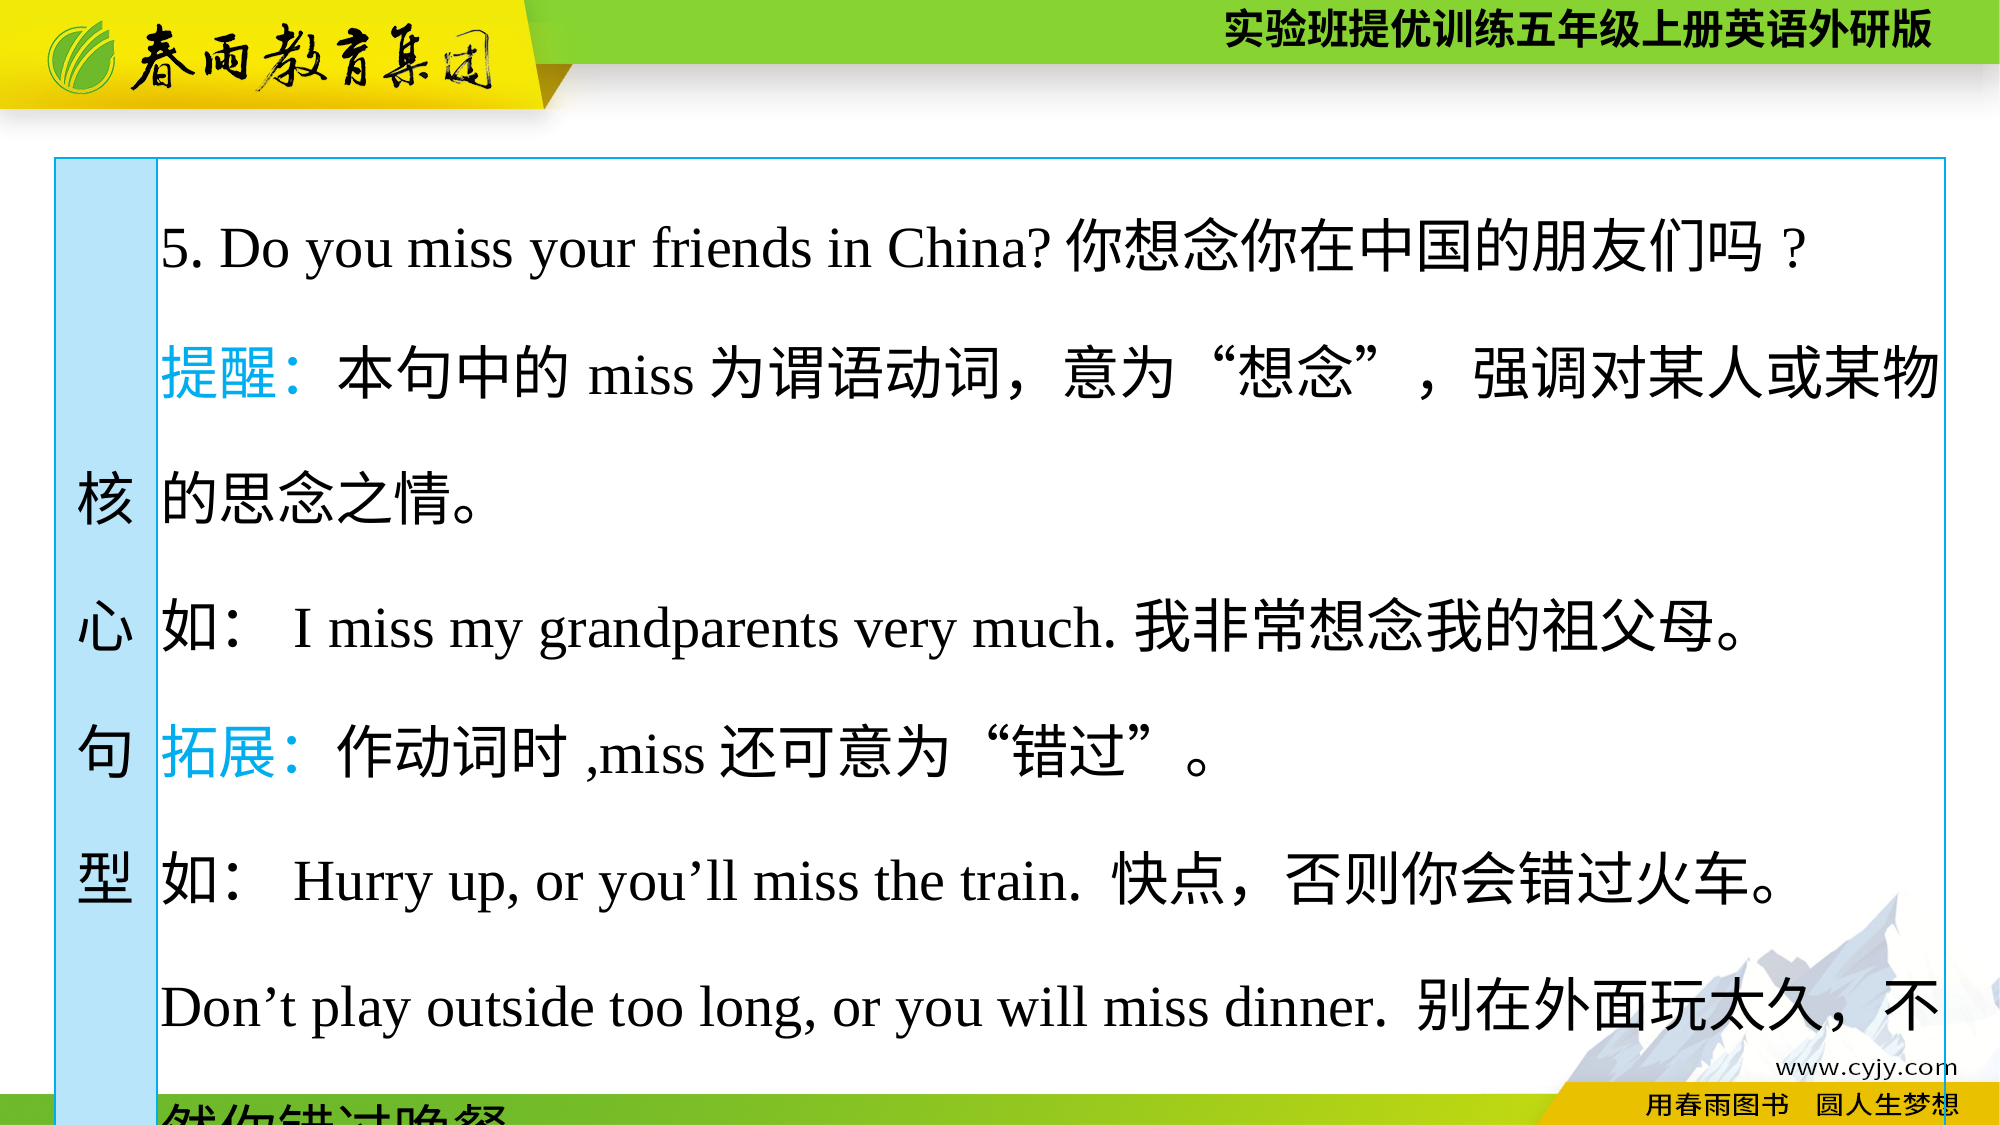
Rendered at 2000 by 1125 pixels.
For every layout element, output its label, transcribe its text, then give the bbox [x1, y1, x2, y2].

picture [0, 0, 2000, 1125]
table_header 5. Do you miss your friends in China?你想念你在中国的朋友们吗? 提醒：本句中的miss为谓语动词，意为“想念”，强调对某人或某物的思念之情。 如：I miss my grandparents very much.我非常想念我的祖父母。 拓展：作动词时,miss还可意为“错过”。 如：Hurry up, or you’ll miss the train. 快点，否则你会错过火车。 Don’t play outside too long, or you will miss dinner. 别在外面玩太久，不然你错过晚餐。 [158, 159, 1944, 1125]
table_header 核 心 句 型 [56, 159, 156, 1125]
